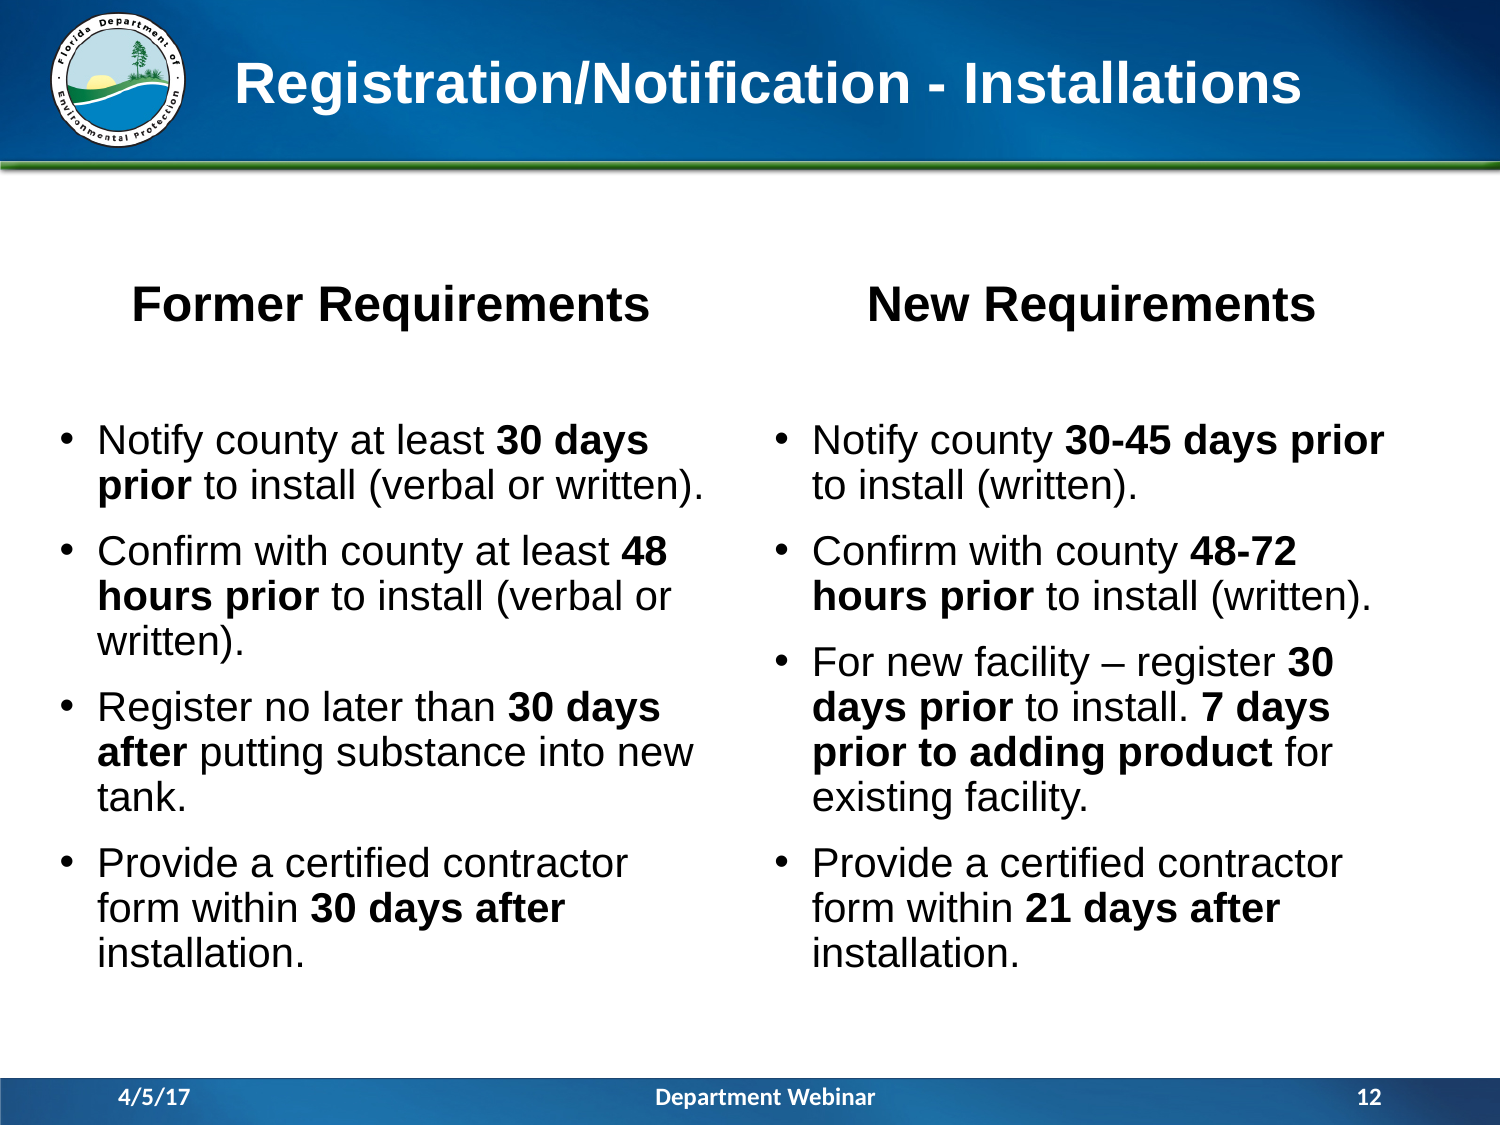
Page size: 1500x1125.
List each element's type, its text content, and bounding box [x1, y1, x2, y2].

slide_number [103, 1065, 441, 1125]
picture [0, 0, 1500, 1125]
list Notify county 30-45 days prior to install (written). Confirm with county 48-72 hours prior to install (written). For new facility – register 30 days prior to install. 7 days prior to adding product for existing facility. Provide a certified contractor form within 21 days after installation. [759, 410, 1425, 1033]
list New Requirements [759, 184, 1425, 340]
slide_number 12 [1059, 1065, 1397, 1125]
footer Department Webinar [496, 1065, 1036, 1125]
list Notify county at least 30 days prior to install (verbal or written). Confirm with county at least 48 hours prior to install (verbal or written). Register no later than 30 days after putting substance into new tank. Provide a certified contractor form within 30 days after installation. [44, 410, 738, 1033]
title Registration/Notification - Installations [141, 0, 1399, 169]
list Former Requirements [44, 184, 738, 340]
